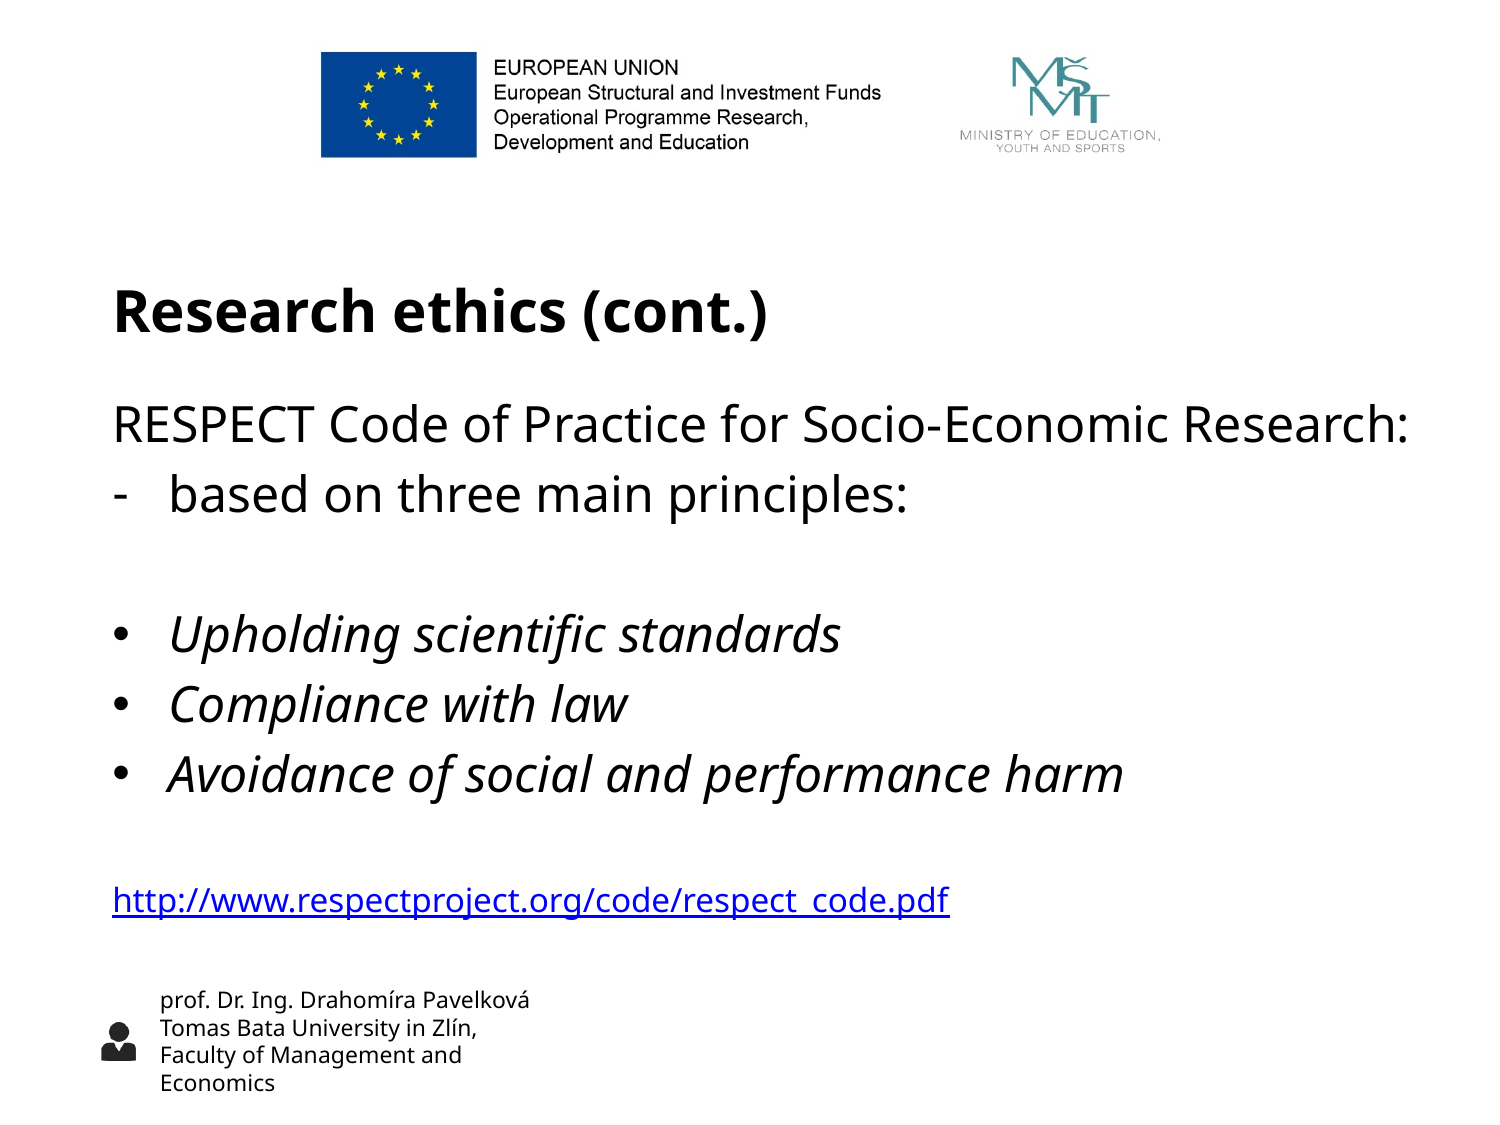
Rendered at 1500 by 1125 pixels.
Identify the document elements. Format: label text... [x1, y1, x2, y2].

title Research ethics (cont.) [97, 232, 1425, 385]
picture [101, 1021, 136, 1062]
picture [268, 0, 1212, 210]
footer prof. Dr. Ing. Drahomíra Pavelková Tomas Bata University in Zlín, Faculty of Management and Economics [145, 999, 550, 1083]
list RESPECT Code of Practice for Socio-Economic Research: based on three main principles: Upholding scientific standards Compliance with law Avoidance of social and performance harm http://www.respectproject.org/code/respect_code.pdf [97, 385, 1448, 1000]
